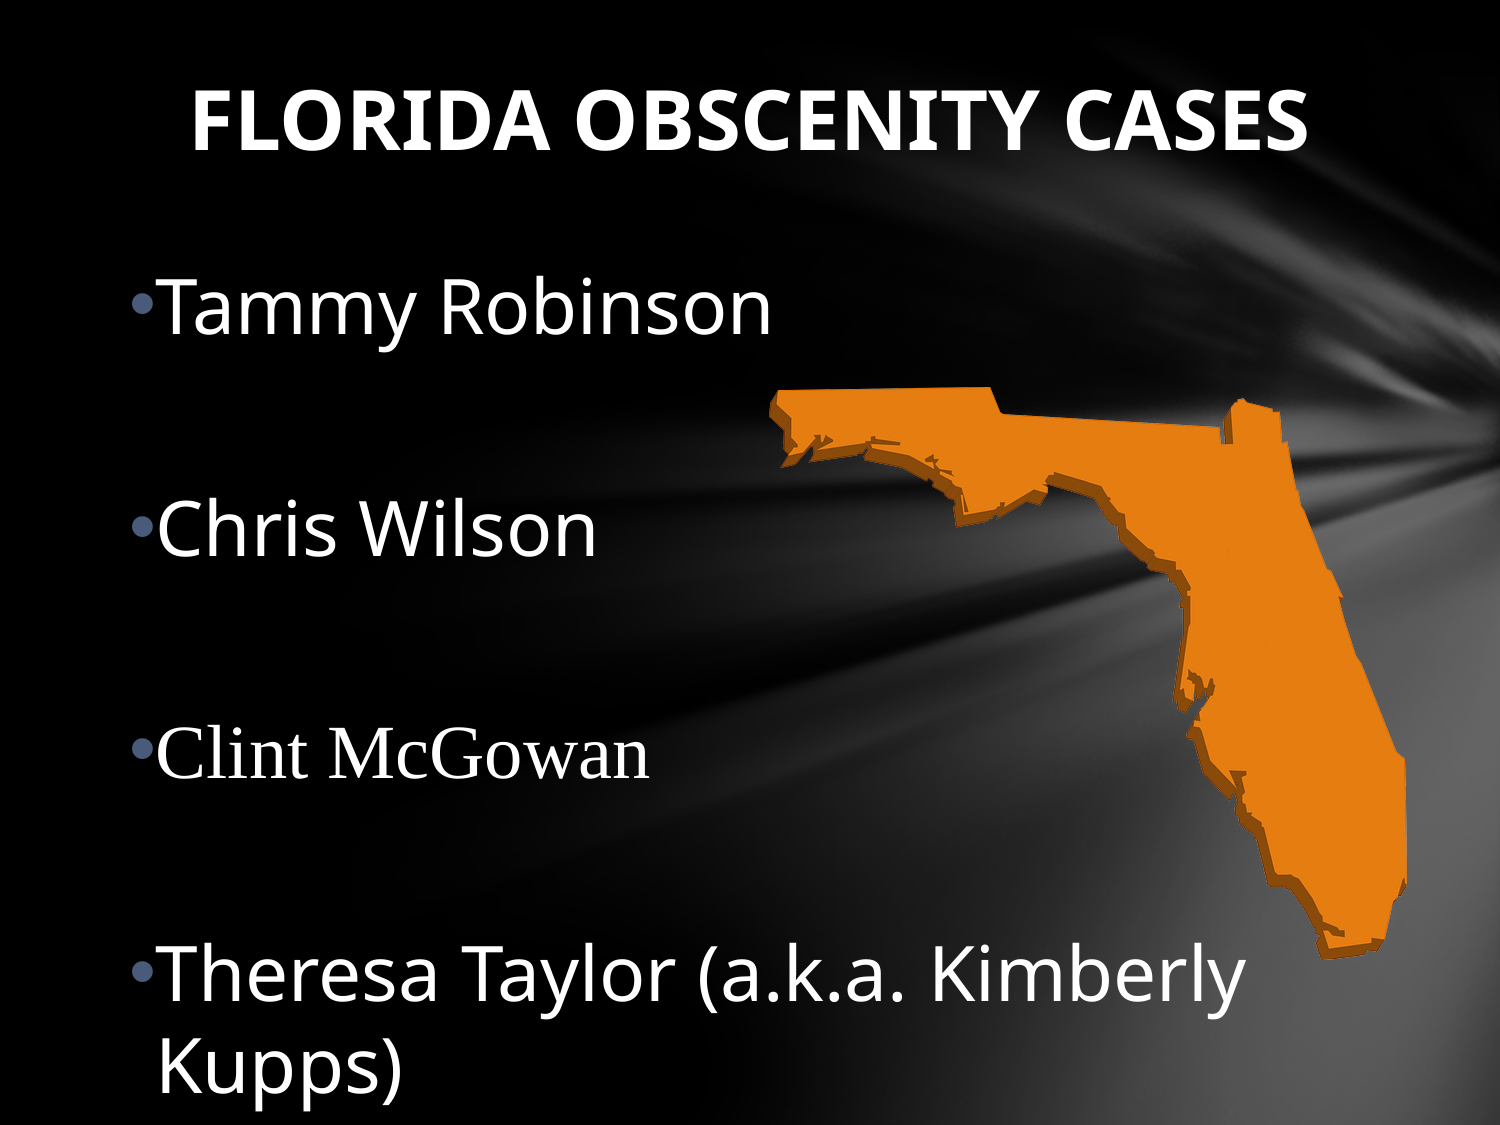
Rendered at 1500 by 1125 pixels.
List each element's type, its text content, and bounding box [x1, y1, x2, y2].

title Florida Obscenity Cases [0, 0, 1500, 175]
list Tammy Robinson Chris Wilson Clint McGowan Theresa Taylor (a.k.a. Kimberly Kupps) [62, 249, 1438, 1125]
picture [769, 387, 1408, 960]
